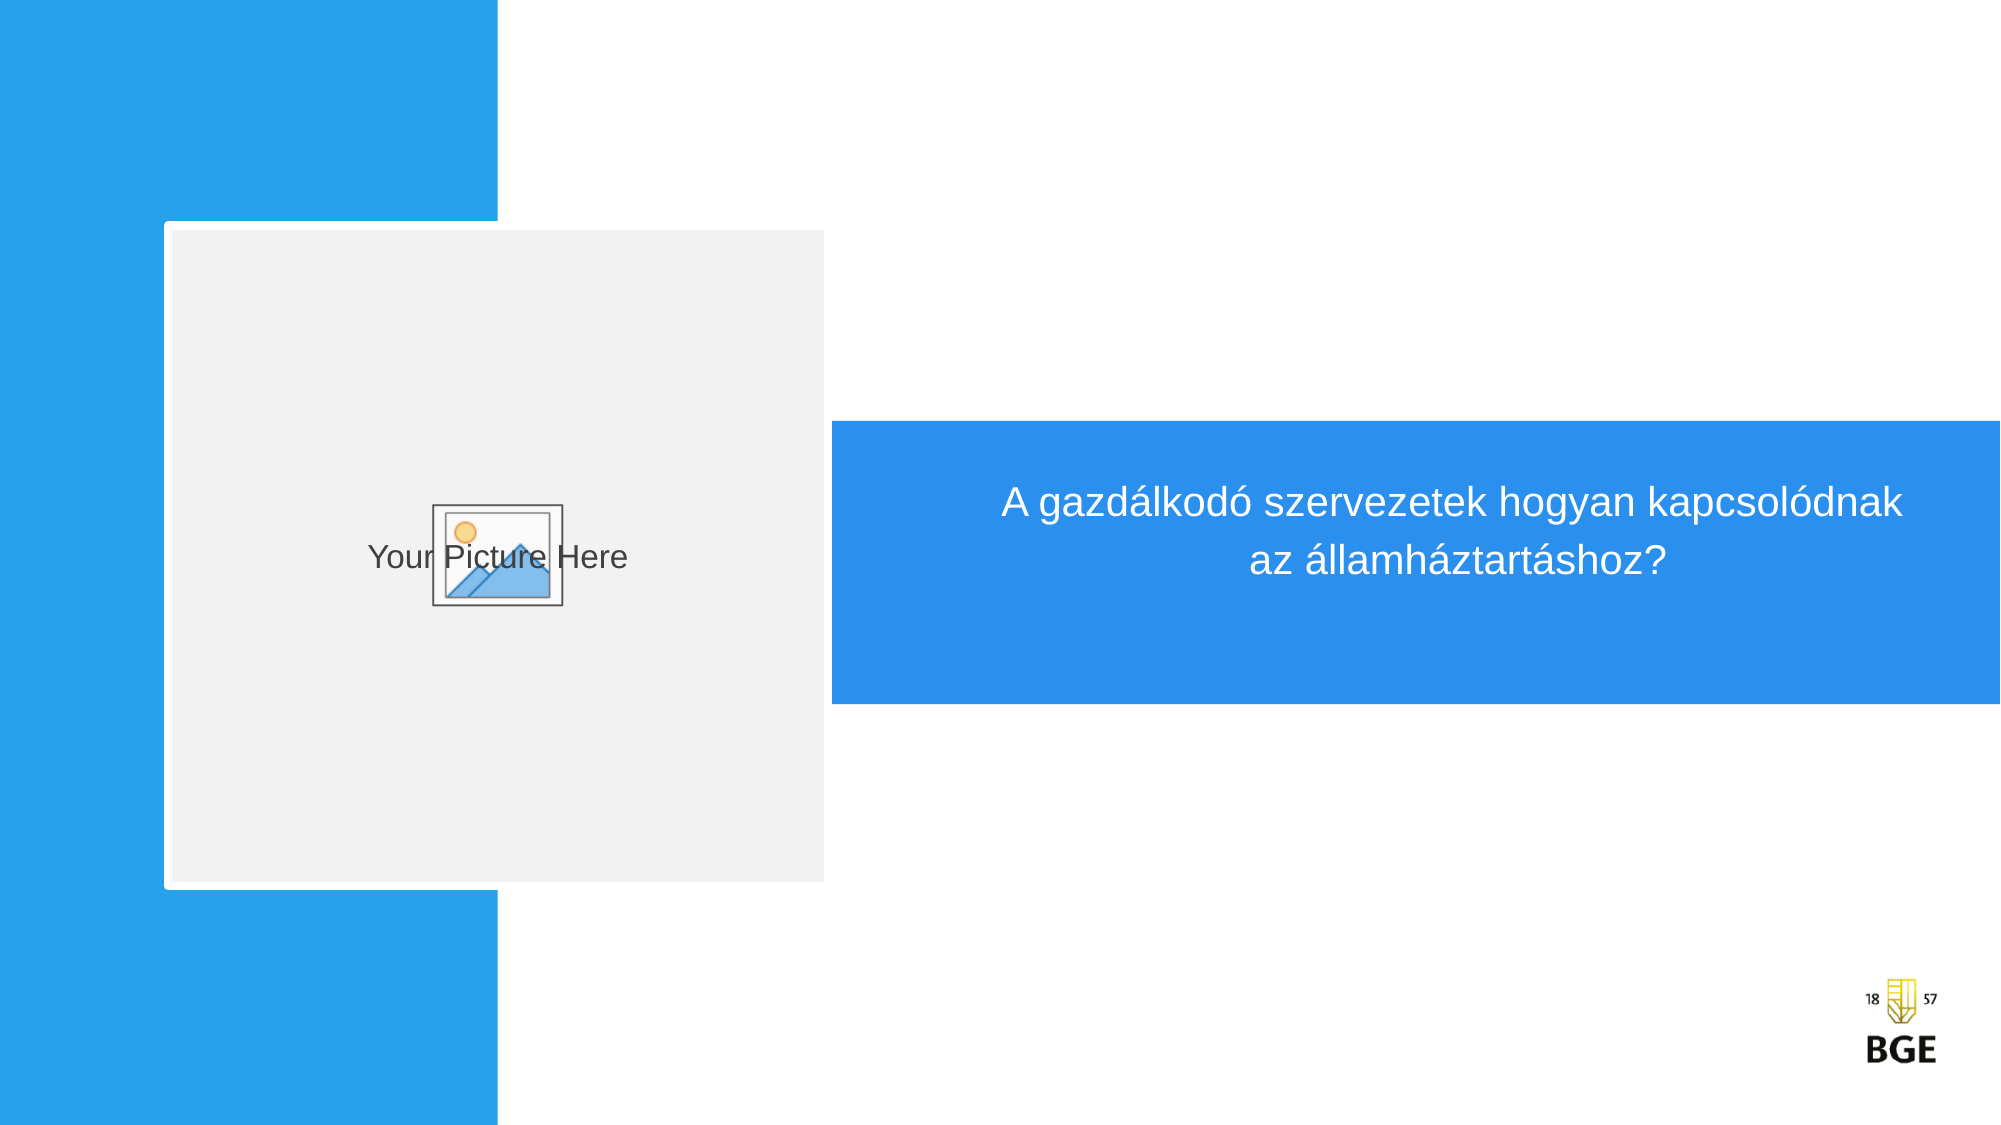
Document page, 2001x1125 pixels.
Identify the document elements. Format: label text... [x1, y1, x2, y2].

picture [171, 229, 825, 882]
picture [1850, 970, 1946, 1071]
list A gazdálkodó szervezetek hogyan kapcsolódnak az államháztartáshoz? [916, 477, 2000, 581]
